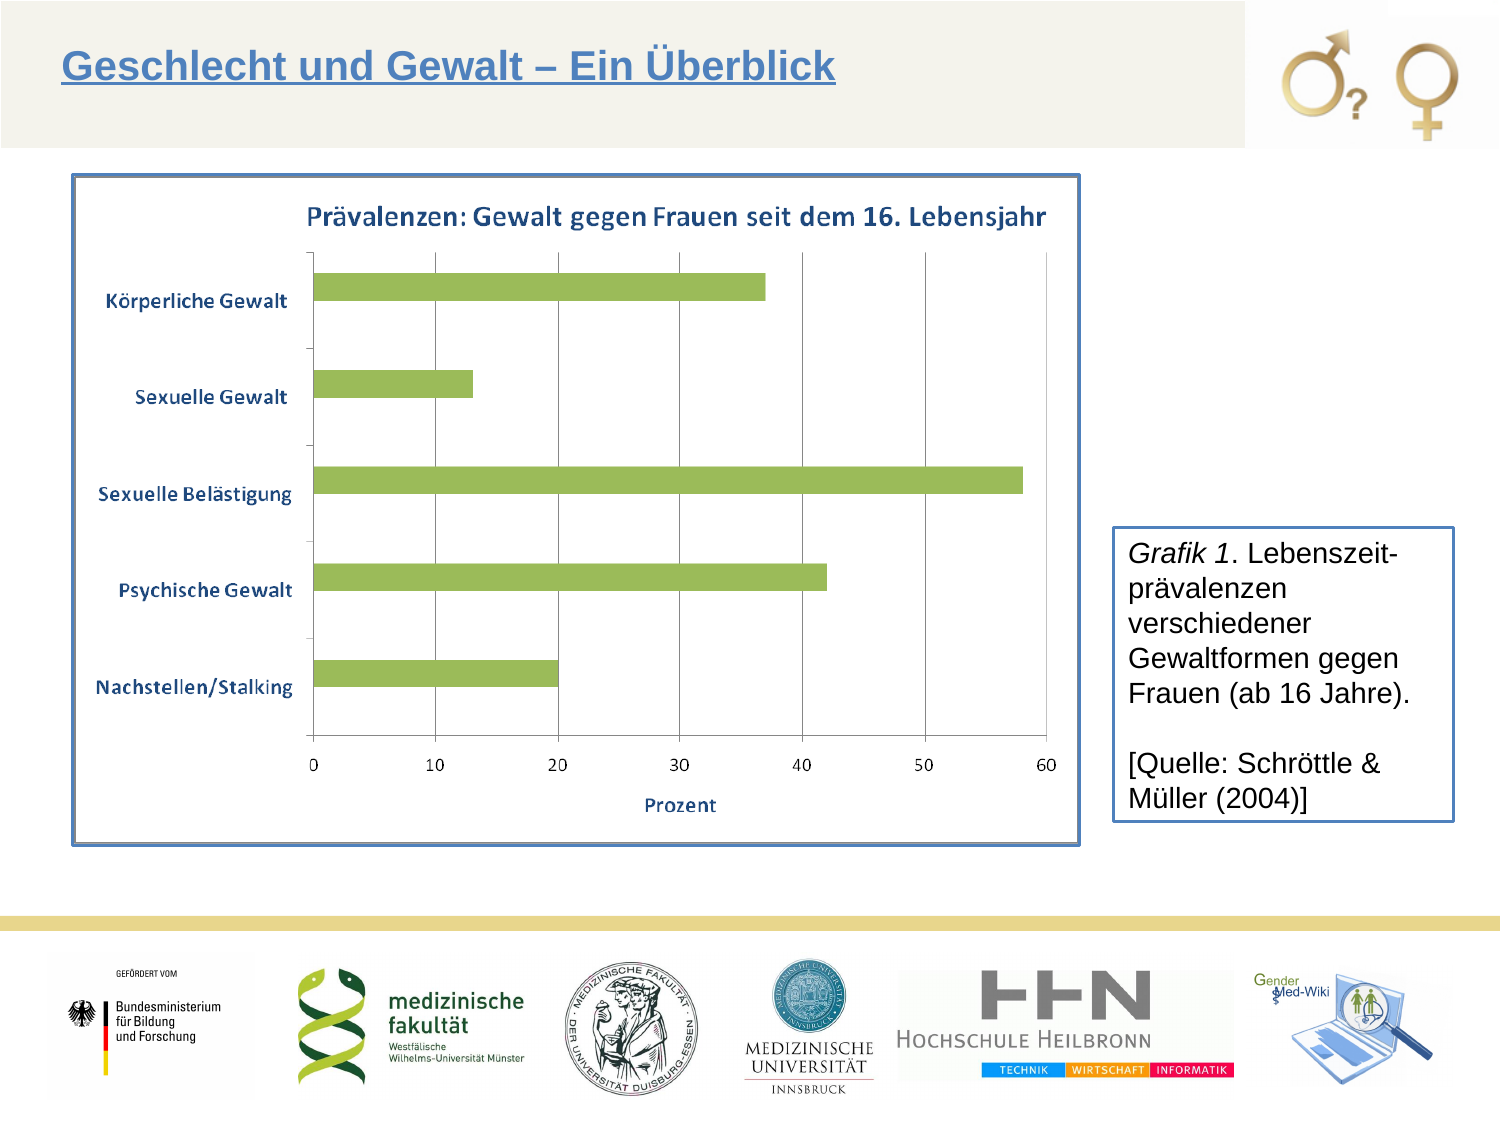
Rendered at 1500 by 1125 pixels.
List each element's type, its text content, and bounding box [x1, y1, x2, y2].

picture [73, 175, 1079, 844]
text_box Grafik 1. Lebenszeit-prävalenzen verschiedener Gewaltformen gegen Frauen (ab 16 Jahre). [Quelle: Schröttle & Müller (2004)] [1113, 527, 1454, 822]
picture [298, 952, 1234, 1100]
text_box Geschlecht und Gewalt – Ein Überblick [46, 31, 1127, 96]
picture [1245, 0, 1500, 149]
picture [1246, 965, 1453, 1087]
picture [47, 952, 255, 1100]
